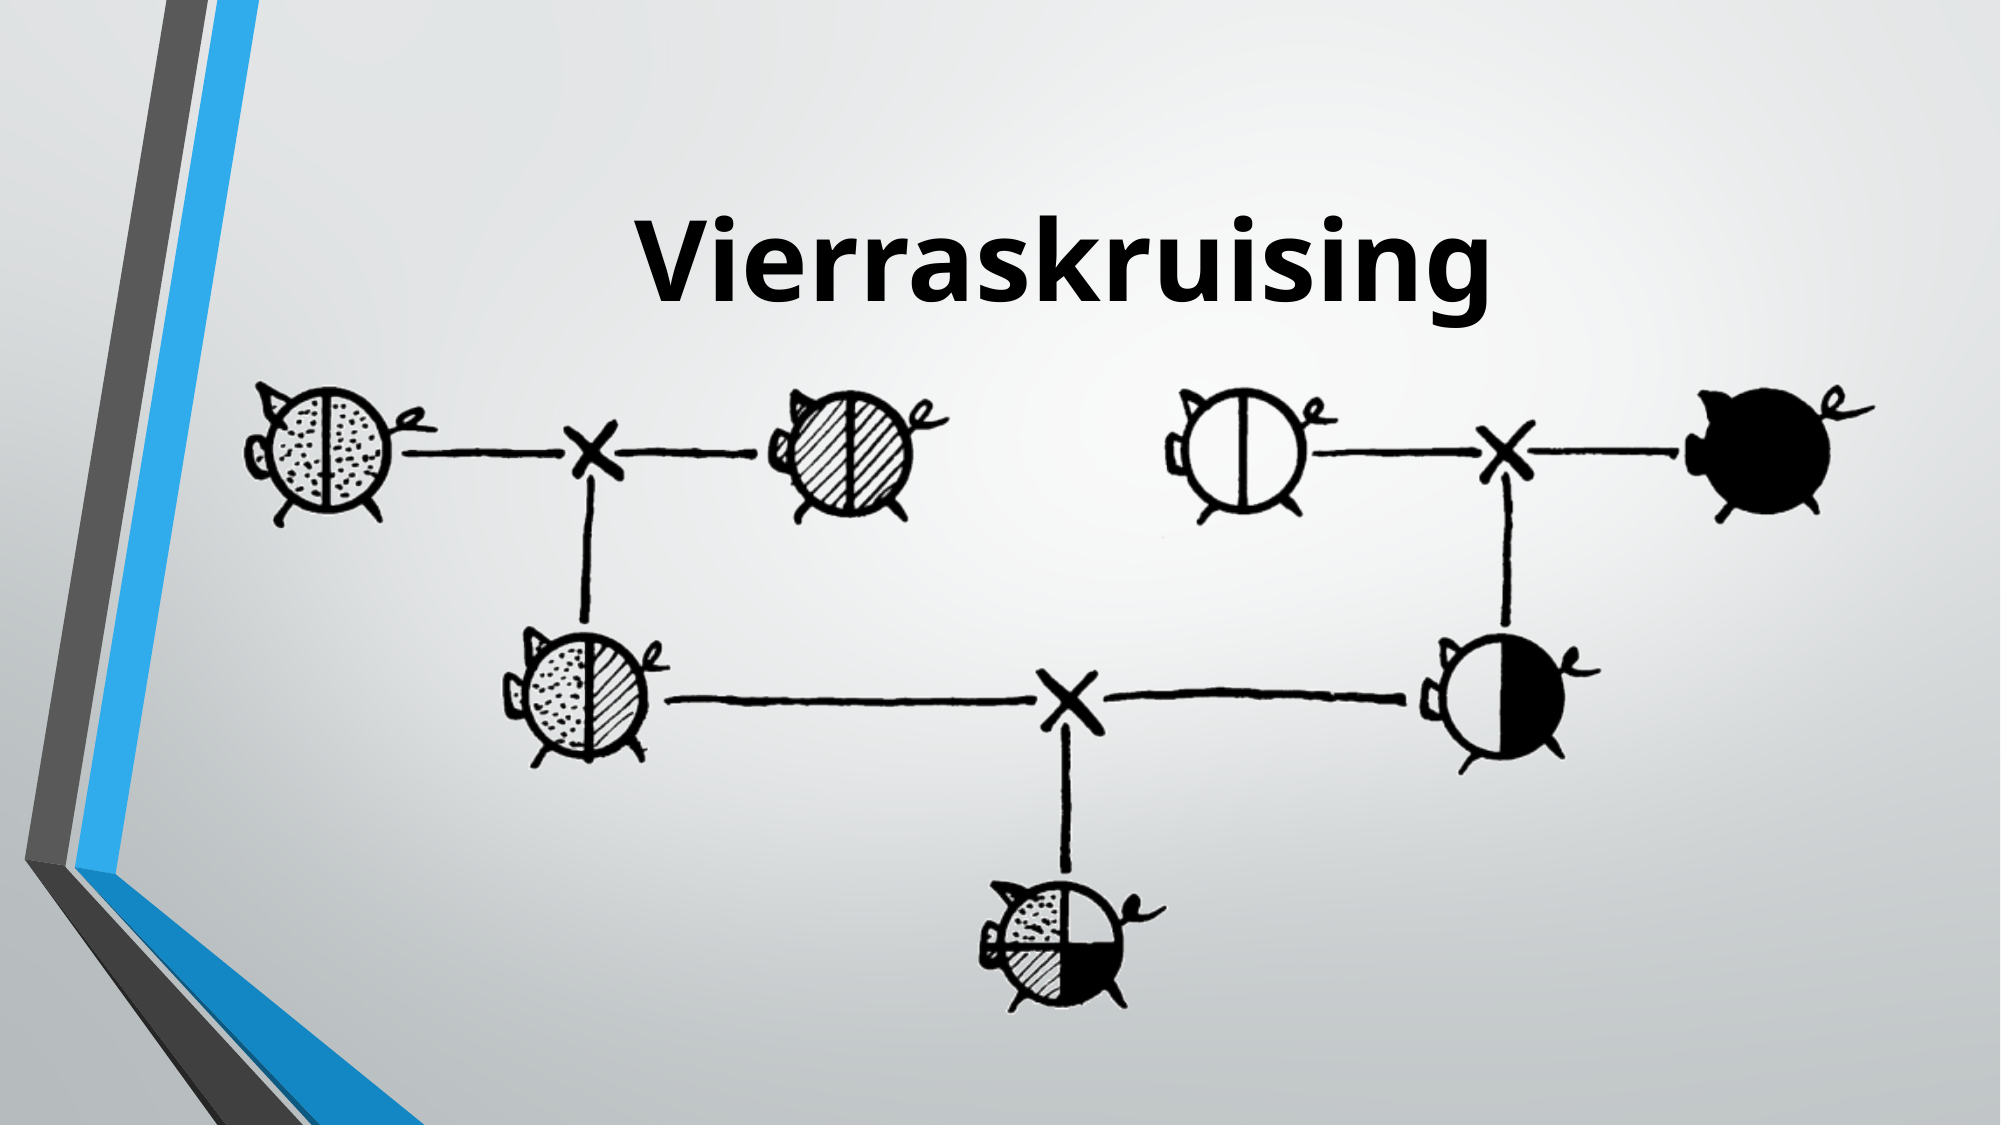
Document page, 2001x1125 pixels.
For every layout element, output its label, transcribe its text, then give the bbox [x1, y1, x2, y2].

title Vierraskruising [243, 112, 1887, 366]
picture [231, 366, 1888, 1022]
